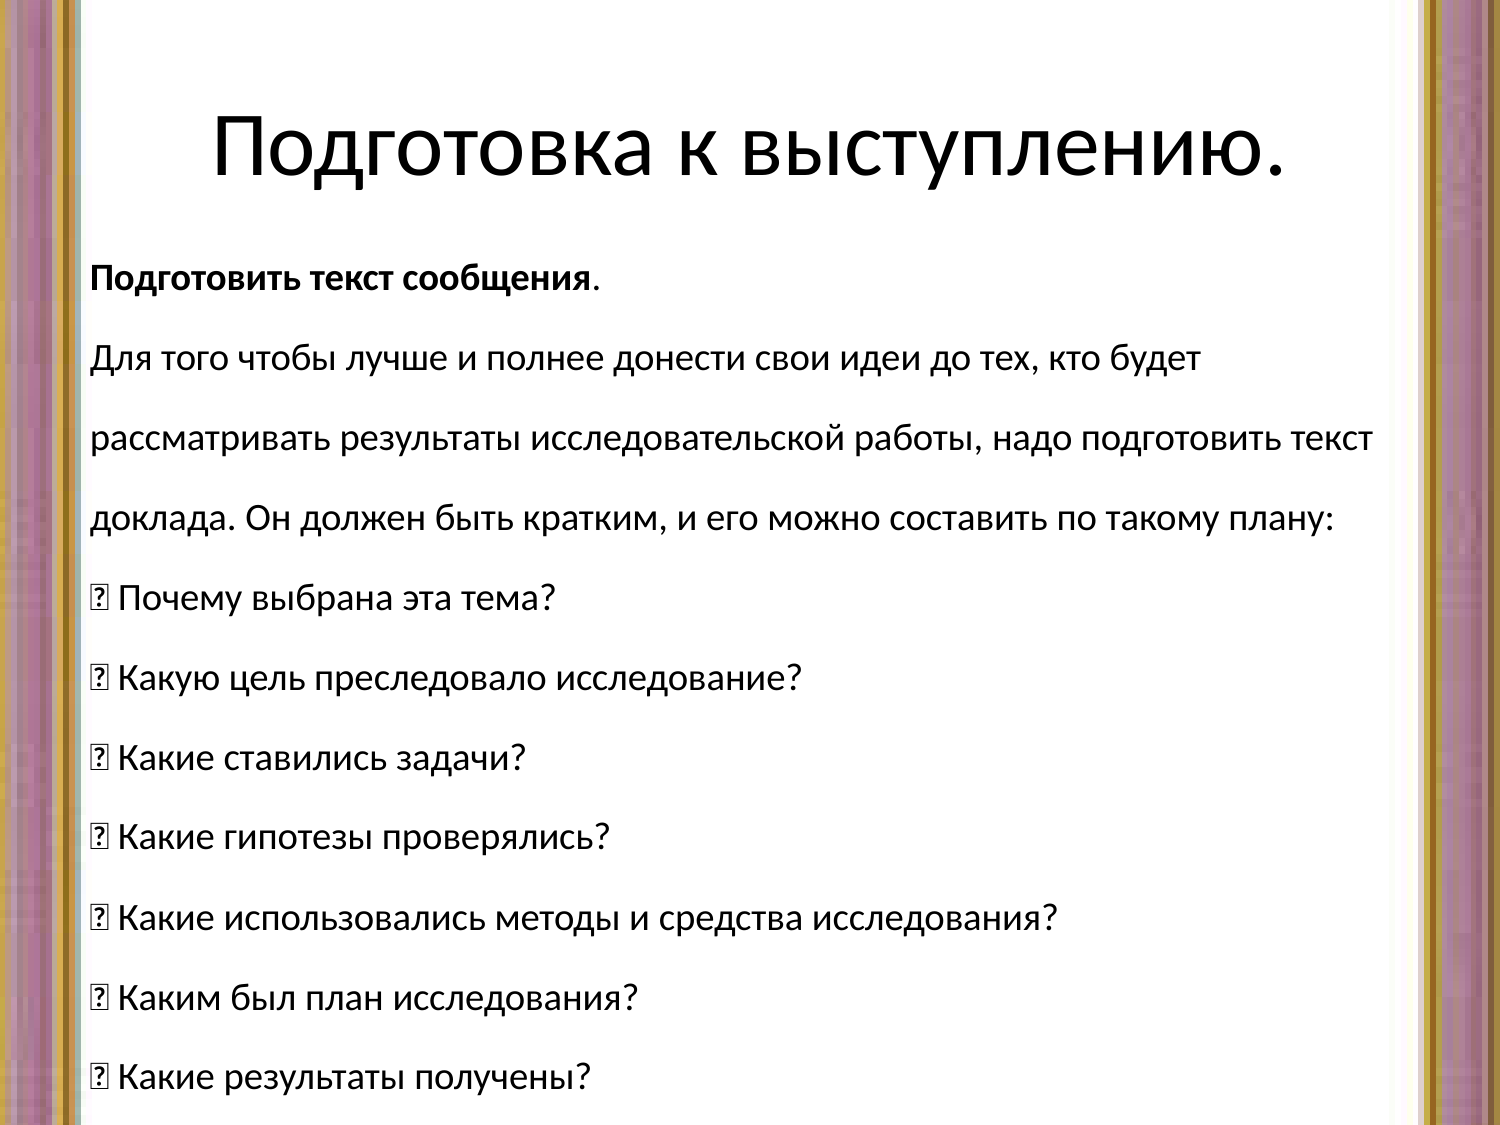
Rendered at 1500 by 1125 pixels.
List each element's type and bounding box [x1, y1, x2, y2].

list [0, 0, 1500, 1125]
